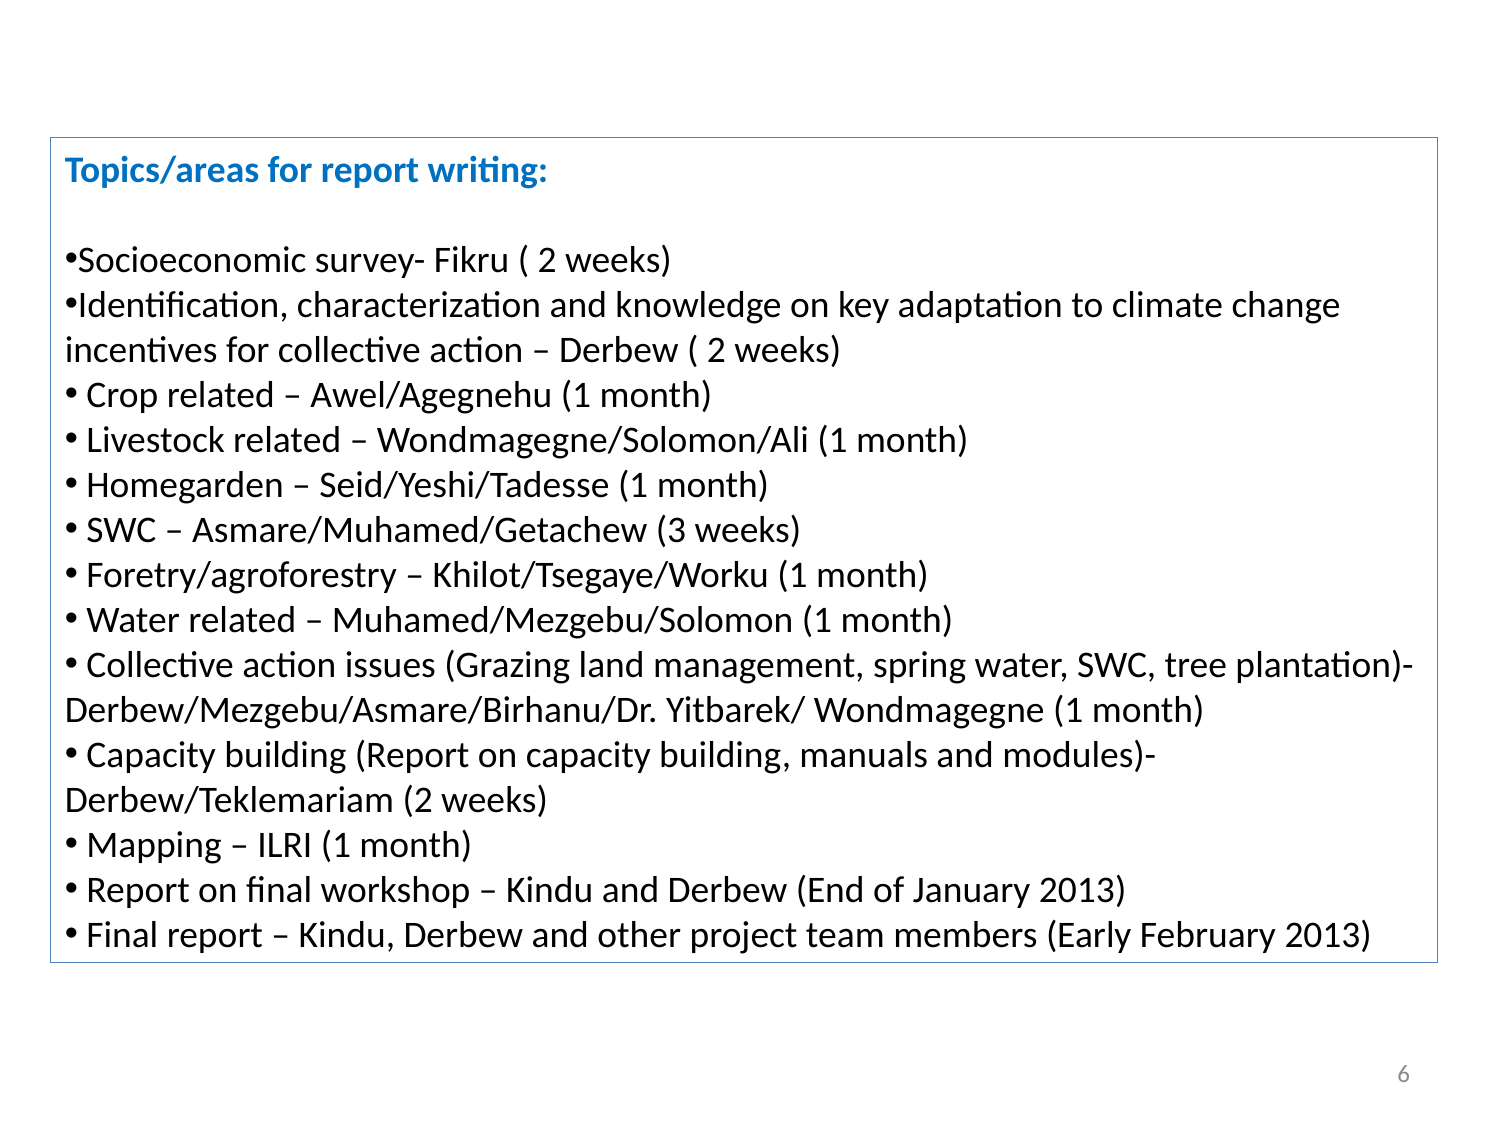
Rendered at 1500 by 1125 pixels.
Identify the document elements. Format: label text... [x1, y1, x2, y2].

text_box Topics/areas for report writing: Socioeconomic survey- Fikru ( 2 weeks) Identification, characterization and knowledge on key adaptation to climate change incentives for collective action – Derbew ( 2 weeks) Crop related – Awel/Agegnehu (1 month) Livestock related – Wondmagegne/Solomon/Ali (1 month) Homegarden – Seid/Yeshi/Tadesse (1 month) SWC – Asmare/Muhamed/Getachew (3 weeks) Foretry/agroforestry – Khilot/Tsegaye/Worku (1 month) Water related – Muhamed/Mezgebu/Solomon (1 month) Collective action issues (Grazing land management, spring water, SWC, tree plantation)- Derbew/Mezgebu/Asmare/Birhanu/Dr. Yitbarek/ Wondmagegne (1 month) Capacity building (Report on capacity building, manuals and modules)- Derbew/Teklemariam (2 weeks) Mapping – ILRI (1 month) Report on final workshop – Kindu and Derbew (End of January 2013) Final report – Kindu, Derbew and other project team members (Early February 2013) [50, 137, 1438, 963]
slide_number 6 [1074, 1042, 1425, 1103]
